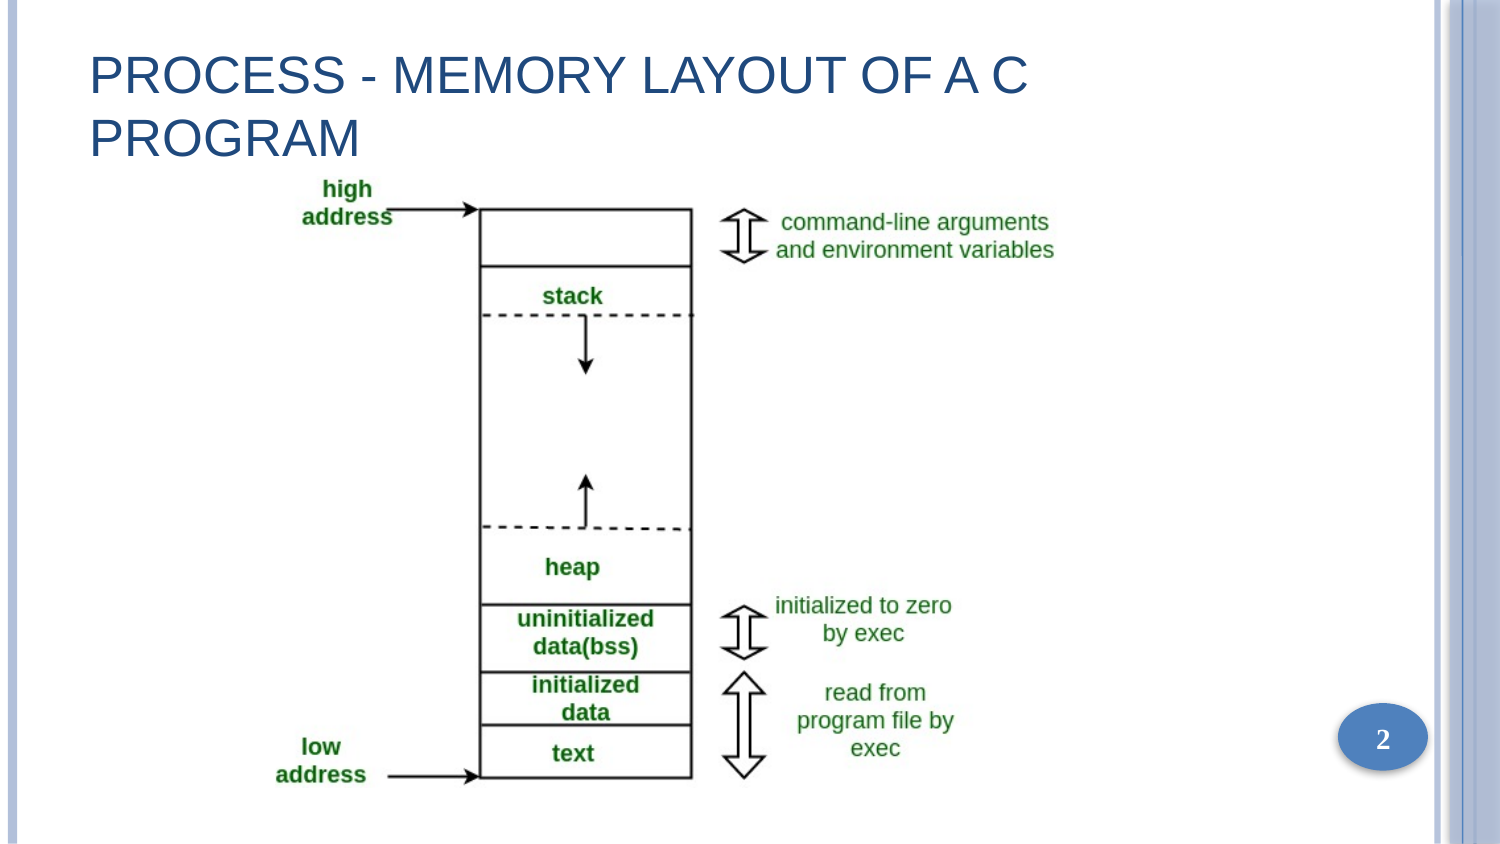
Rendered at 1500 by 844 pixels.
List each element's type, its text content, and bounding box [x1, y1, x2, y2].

picture [274, 176, 1076, 789]
title Process - Memory layout of a C program [75, 33, 1300, 175]
slide_number 2 [1333, 705, 1434, 770]
